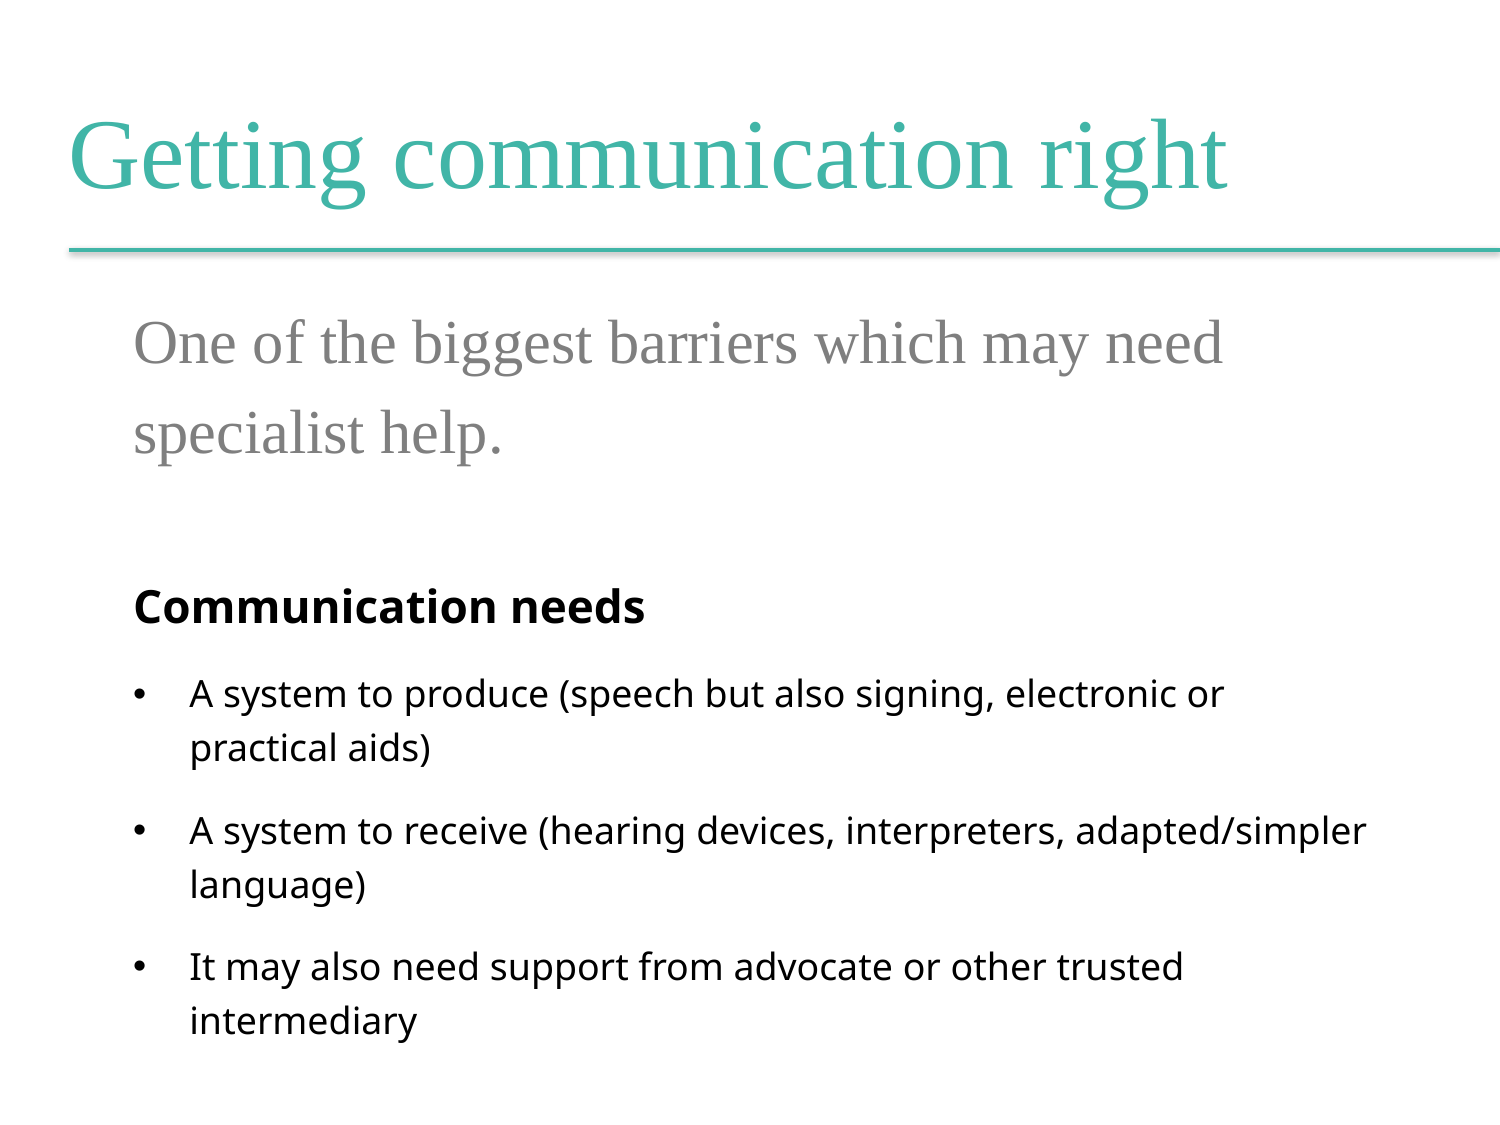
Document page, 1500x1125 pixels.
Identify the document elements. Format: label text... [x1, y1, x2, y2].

text_box Getting communication right [53, 15, 1449, 304]
list One of the biggest barriers which may need specialist help. Communication needs A system to produce (speech but also signing, electronic or practical aids) A system to receive (hearing devices, interpreters, adapted/simpler language) It may also need support from advocate or other trusted intermediary [118, 279, 1391, 992]
